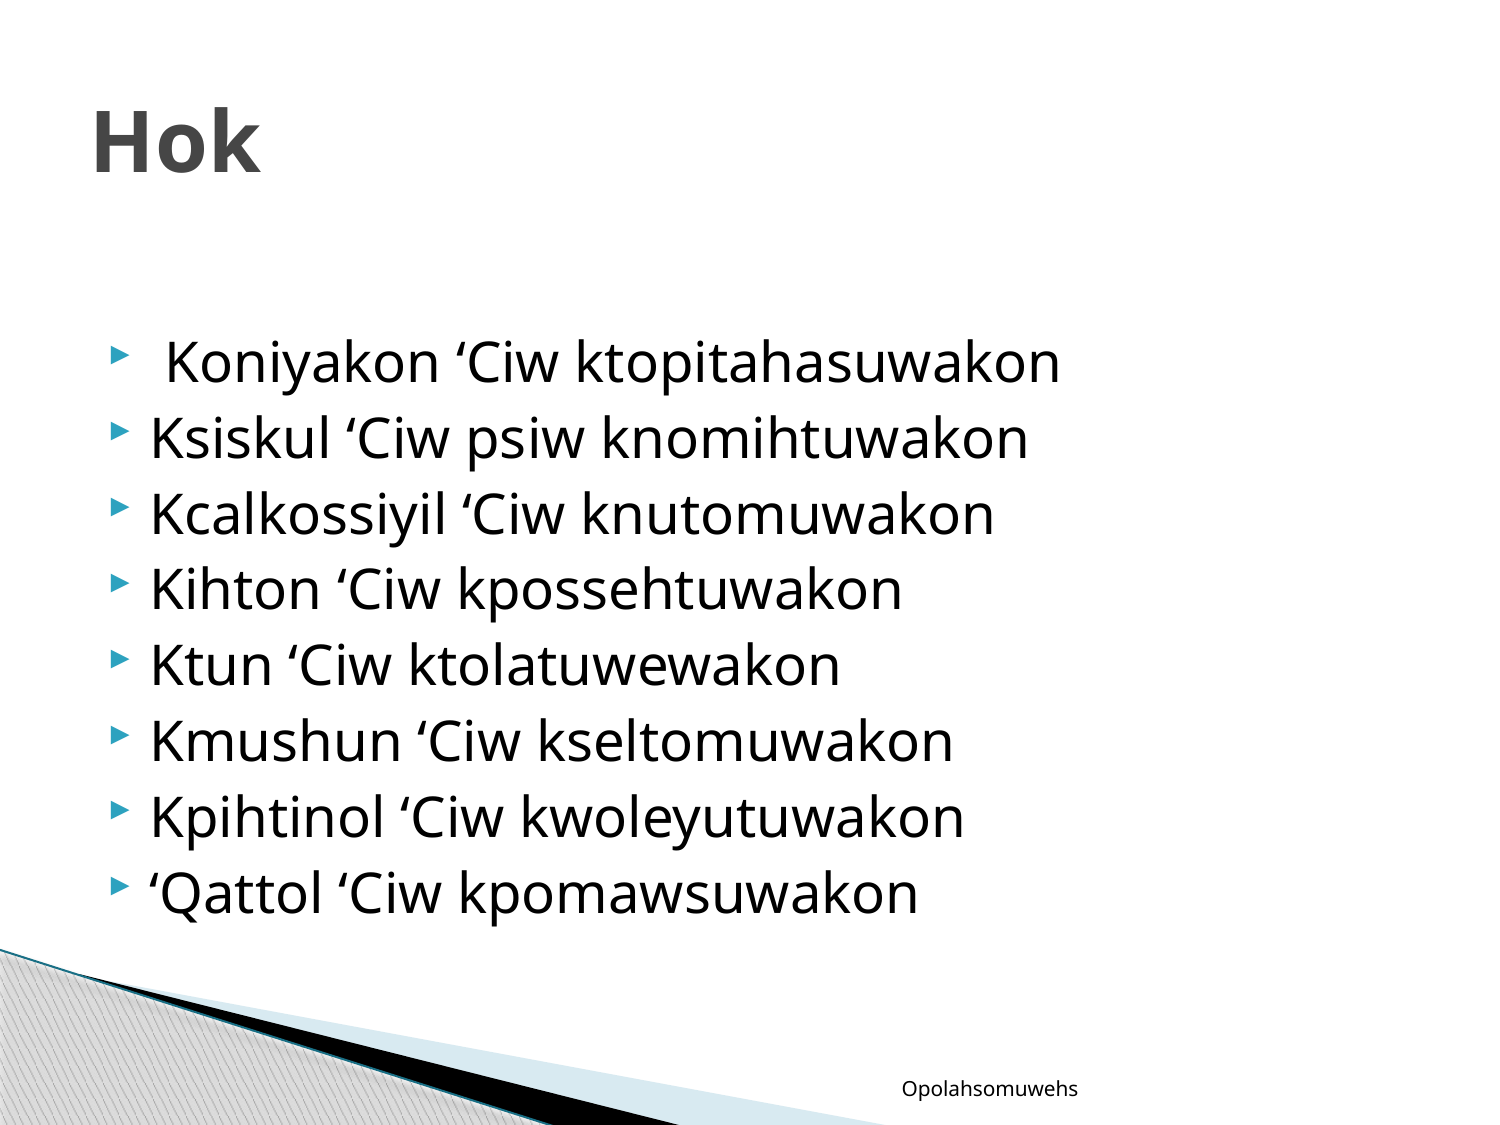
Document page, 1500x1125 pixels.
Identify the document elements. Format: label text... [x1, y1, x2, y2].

list Koniyakon ‘Ciw ktopitahasuwakon Ksiskul ‘Ciw psiw knomihtuwakon Kcalkossiyil ‘Ciw knutomuwakon Kihton ‘Ciw kpossehtuwakon Ktun ‘Ciw ktolatuwewakon Kmushun ‘Ciw kseltomuwakon Kpihtinol ‘Ciw kwoleyutuwakon ‘Qattol ‘Ciw kpomawsuwakon [75, 243, 1425, 986]
title Hok [75, 45, 1425, 233]
footer Opolahsomuwehs [718, 1051, 1105, 1112]
